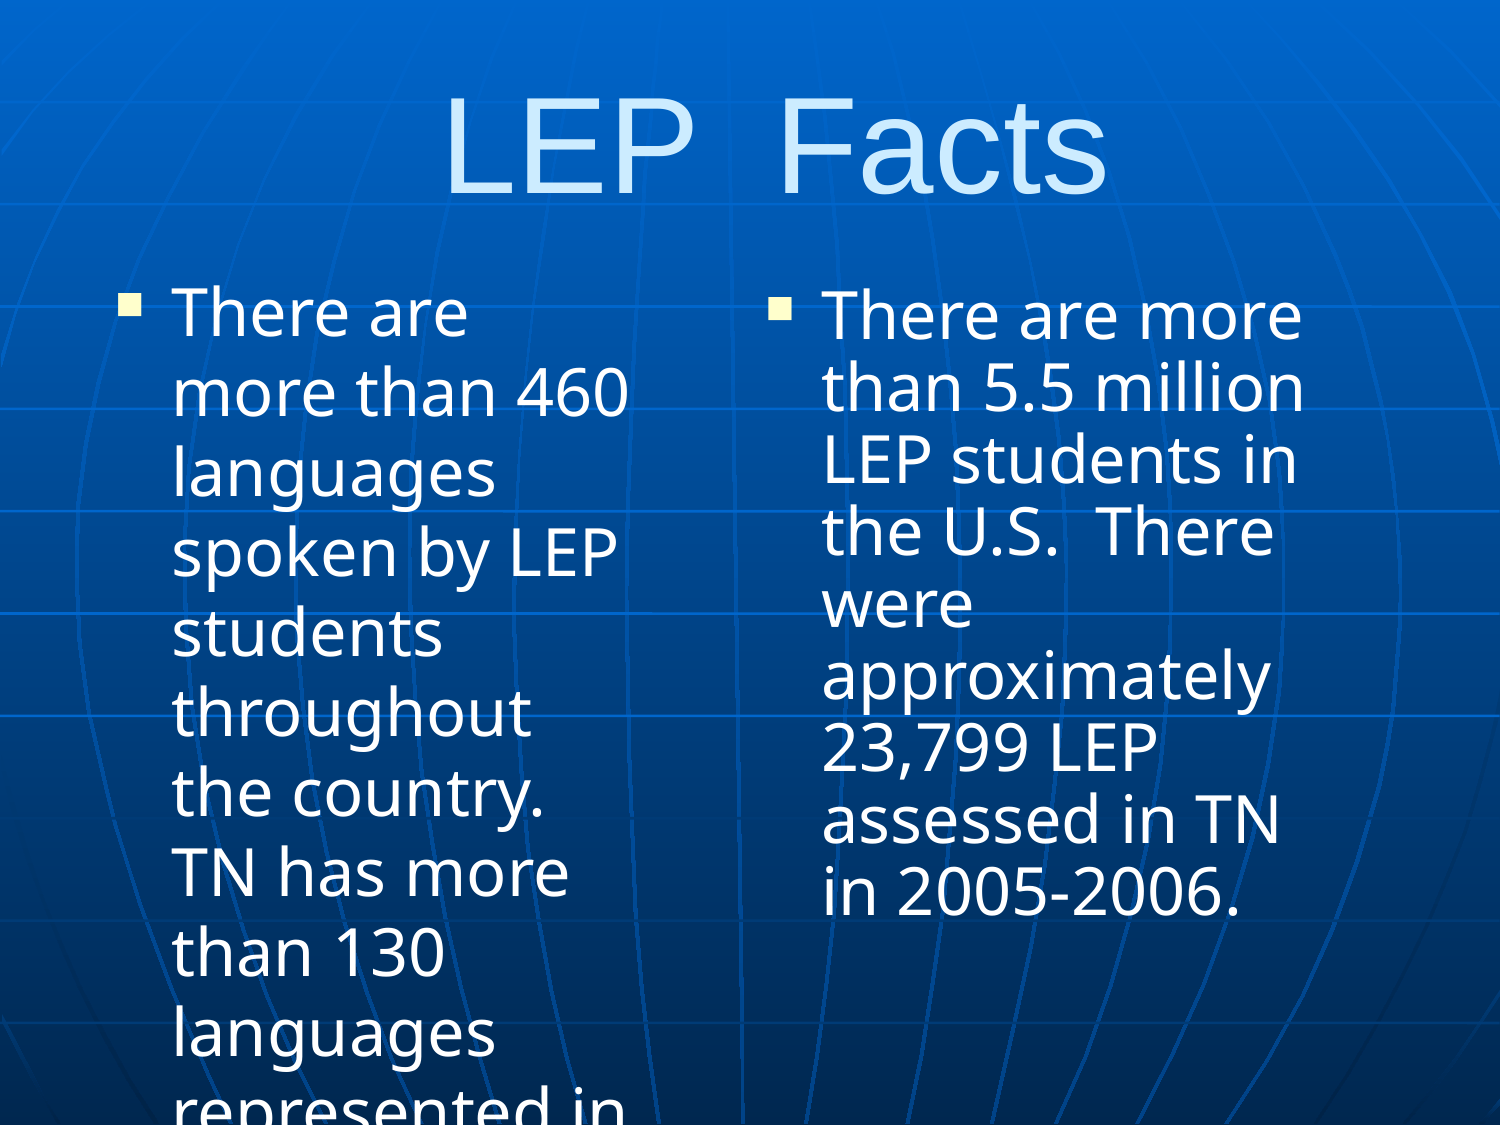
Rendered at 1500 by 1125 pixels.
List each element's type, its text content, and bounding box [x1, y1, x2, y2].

list There are more than 460 languages spoken by LEP students throughout the country. TN has more than 130 languages represented in the State. [99, 262, 663, 1000]
title LEP Facts [75, 45, 1425, 233]
list There are more than 5.5 million LEP students in the U.S. There were approximately 23,799 LEP assessed in TN in 2005-2006. [750, 275, 1325, 1013]
